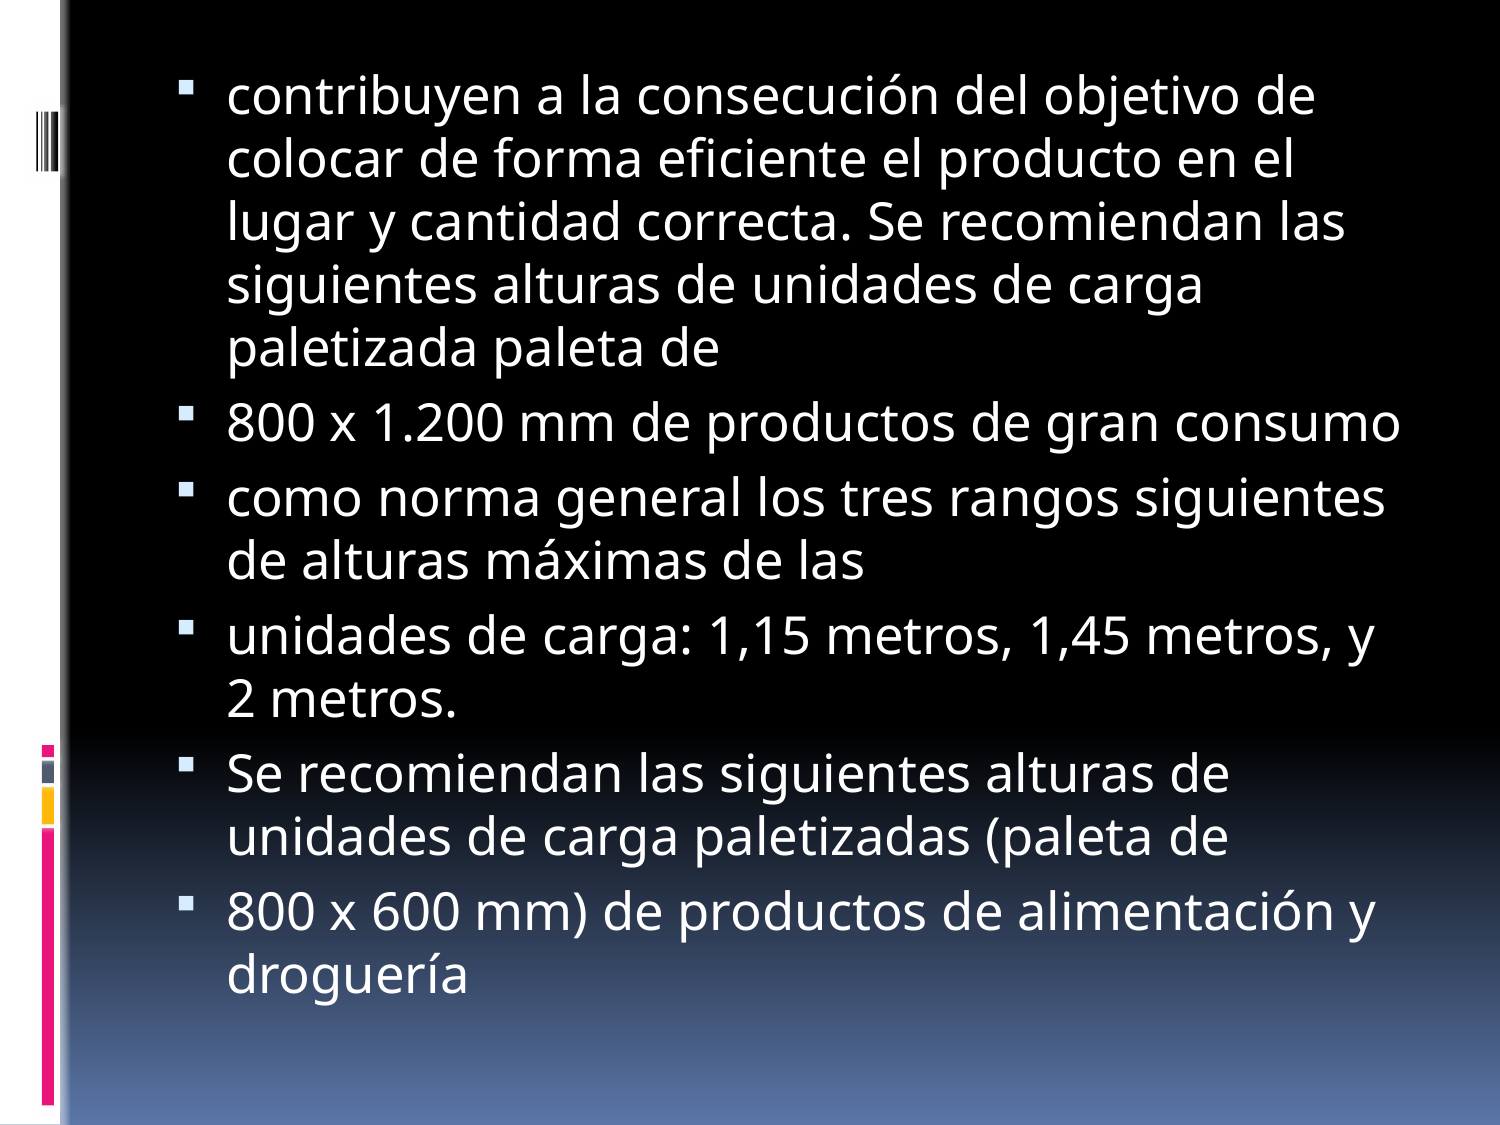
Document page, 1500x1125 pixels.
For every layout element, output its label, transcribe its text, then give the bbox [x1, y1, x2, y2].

list contribuyen a la consecución del objetivo de colocar de forma eficiente el producto en el lugar y cantidad correcta. Se recomiendan las siguientes alturas de unidades de carga paletizada paleta de 800 x 1.200 mm de productos de gran consumo como norma general los tres rangos siguientes de alturas máximas de las unidades de carga: 1,15 metros, 1,45 metros, y 2 metros. Se recomiendan las siguientes alturas de unidades de carga paletizadas (paleta de 800 x 600 mm) de productos de alimentación y droguería [150, 54, 1425, 1043]
